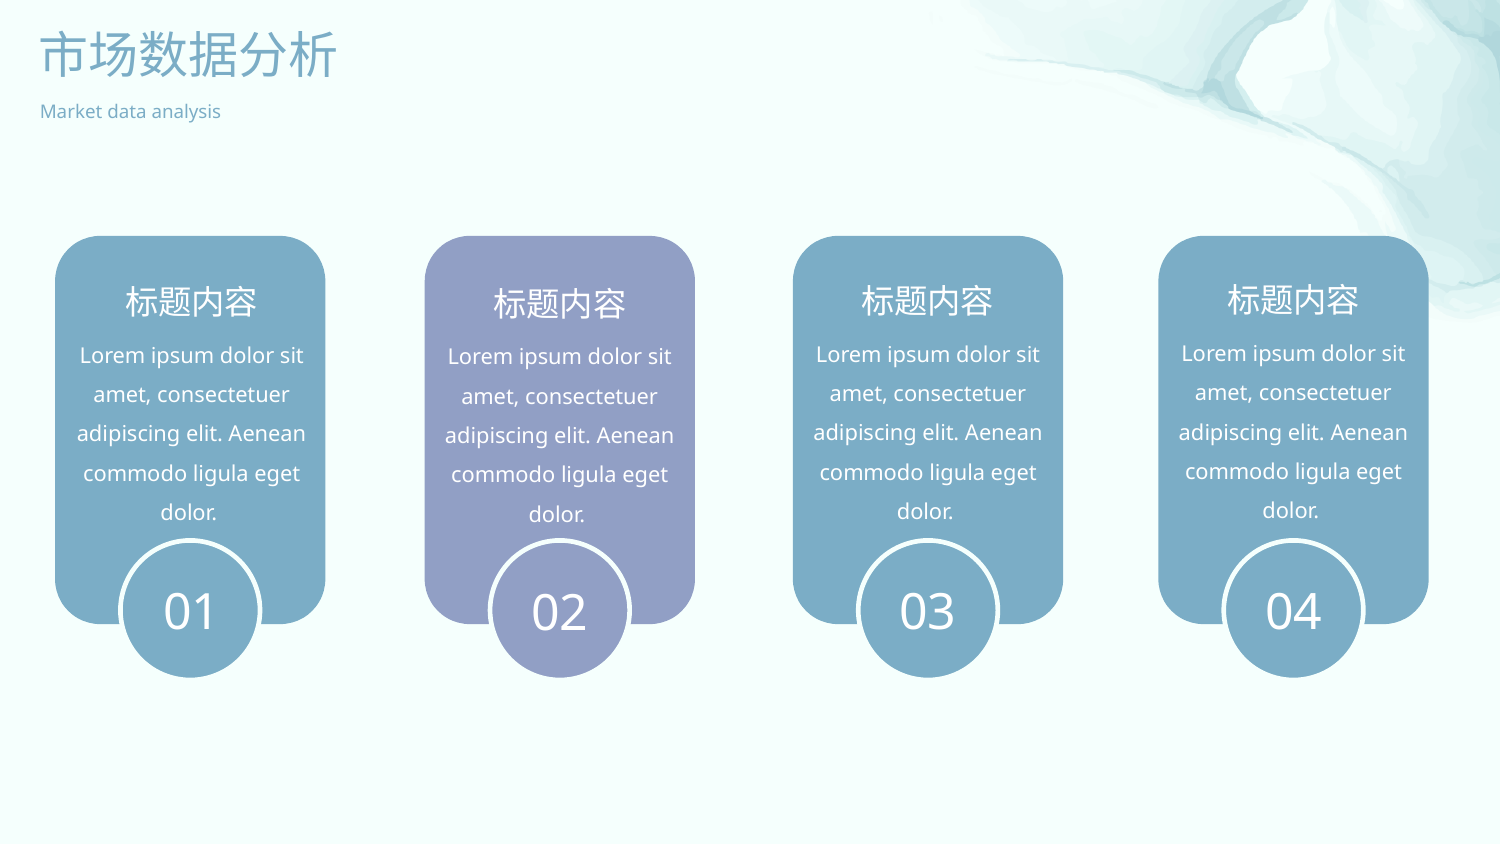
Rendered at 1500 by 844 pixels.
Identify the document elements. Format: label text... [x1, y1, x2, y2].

text_box Lorem ipsum dolor sit amet, consectetuer adipiscing elit. Aenean commodo ligula eget dolor. [794, 319, 1062, 532]
text_box [1222, 539, 1365, 682]
text_box 02 [516, 572, 604, 648]
text_box 标题内容 [87, 273, 296, 329]
text_box Lorem ipsum dolor sit amet, consectetuer adipiscing elit. Aenean commodo ligula eget dolor. [1160, 318, 1427, 531]
text_box 04 [1250, 572, 1337, 648]
text_box 标题内容 [824, 272, 1032, 328]
text_box [119, 539, 262, 682]
text_box 标题内容 [1189, 271, 1398, 327]
text_box 03 [884, 572, 972, 648]
text_box [857, 539, 999, 682]
text_box 市场数据分析 [23, 16, 354, 92]
text_box [1157, 234, 1430, 626]
text_box Market data analysis [24, 92, 236, 130]
text_box Lorem ipsum dolor sit amet, consectetuer adipiscing elit. Aenean commodo ligula eget dolor. [58, 320, 325, 533]
text_box [489, 539, 631, 682]
text_box [423, 234, 696, 626]
text_box [791, 234, 1065, 626]
text_box 标题内容 [456, 275, 664, 331]
text_box Lorem ipsum dolor sit amet, consectetuer adipiscing elit. Aenean commodo ligula eget dolor. [426, 322, 694, 534]
picture [0, 0, 1500, 844]
text_box [54, 234, 327, 626]
text_box 01 [148, 572, 236, 648]
